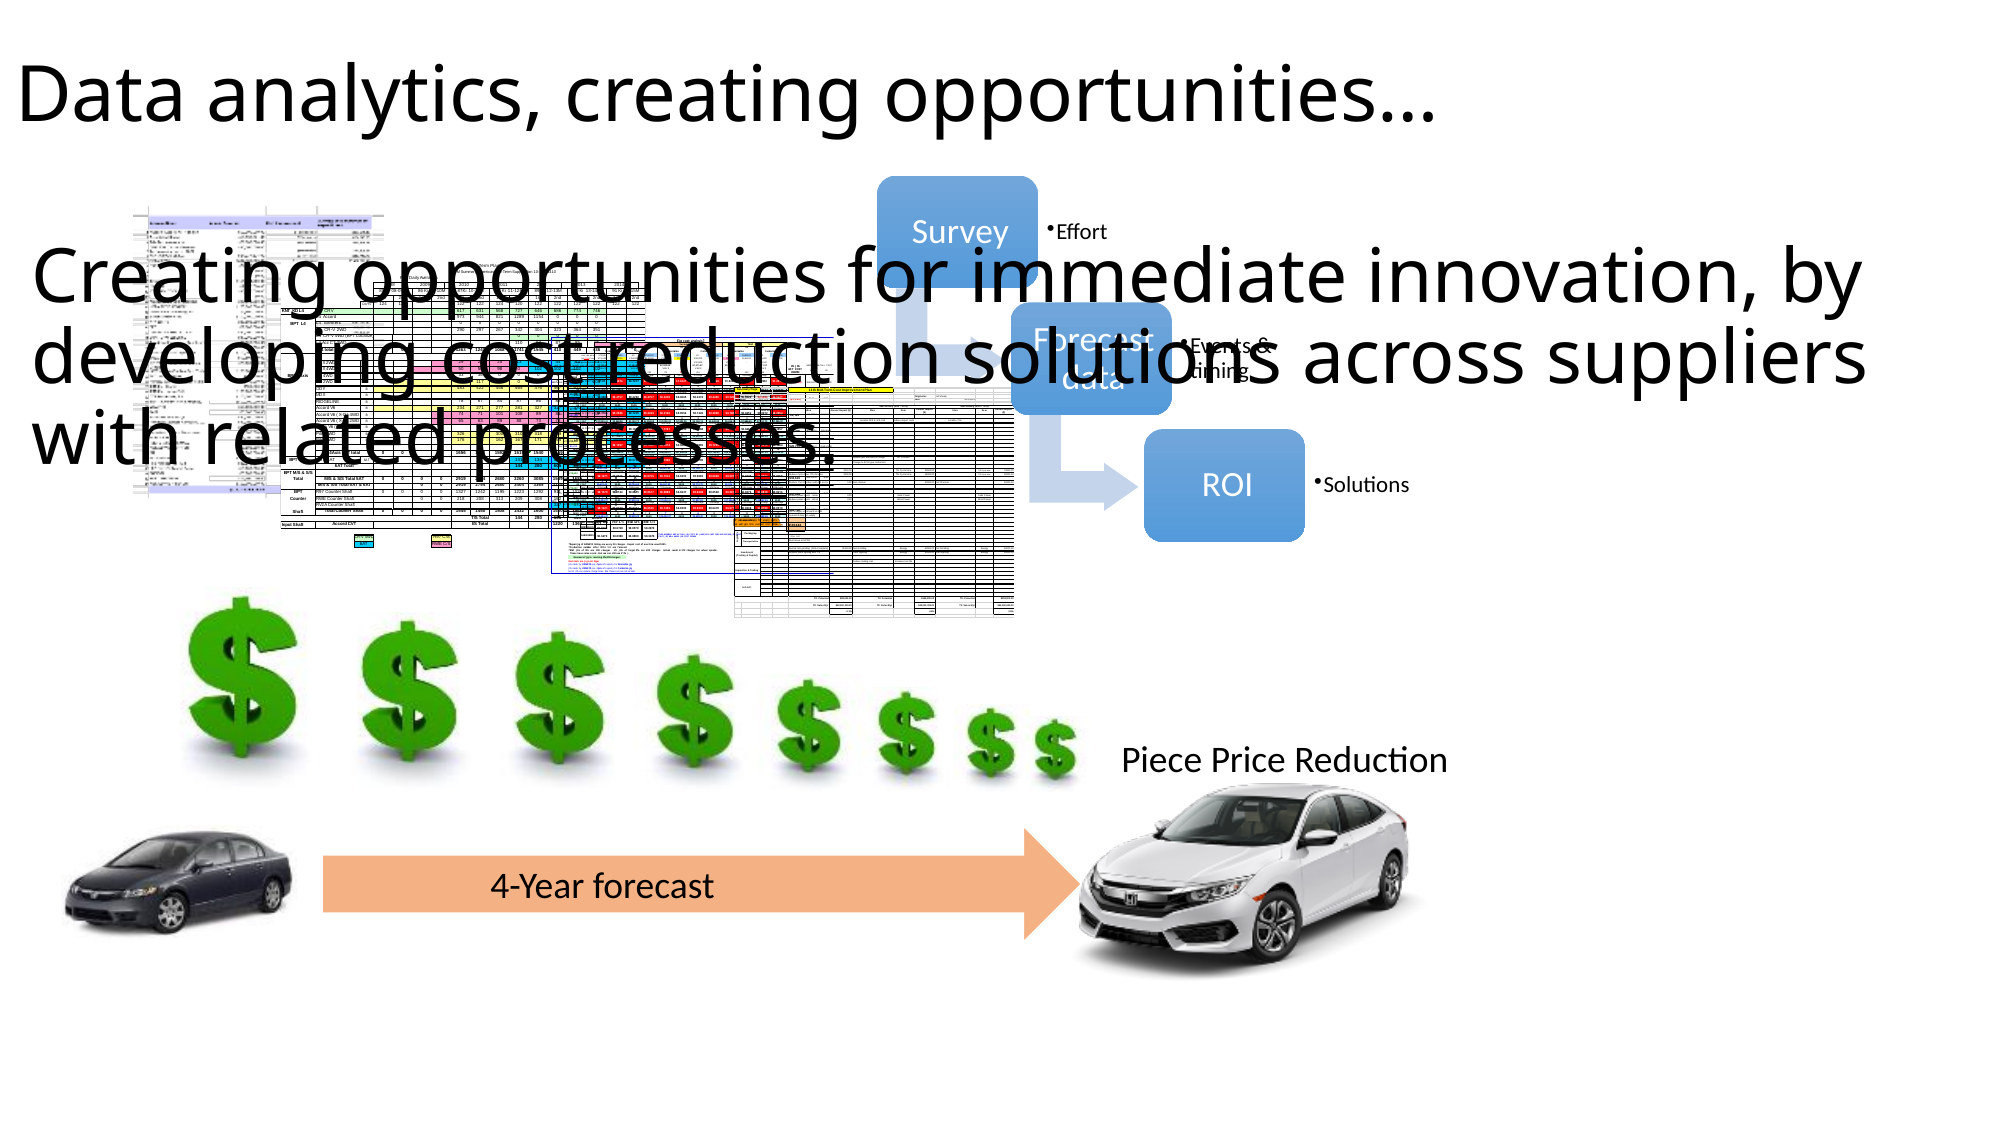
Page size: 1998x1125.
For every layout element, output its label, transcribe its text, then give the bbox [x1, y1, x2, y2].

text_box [156, 587, 1089, 793]
text_box Creating opportunities for immediate innovation, by developing cost reduction solutions across suppliers with related processes. [384, 230, 809, 337]
text_box Creating opportunities for immediate innovation, by developing cost reduction solutions across suppliers with related processes. [16, 230, 733, 600]
picture [133, 206, 1015, 618]
picture [1039, 762, 1449, 990]
picture [61, 825, 297, 943]
title Data analytics, creating opportunities… [0, 46, 1512, 147]
text_box Piece Price Reduction [1113, 727, 1457, 788]
text_box 4-Year forecast [319, 820, 1039, 948]
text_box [809, 173, 1490, 544]
text_box Creating opportunities for immediate innovation, by developing cost reduction solutions across suppliers with related processes. [1015, 230, 1892, 600]
